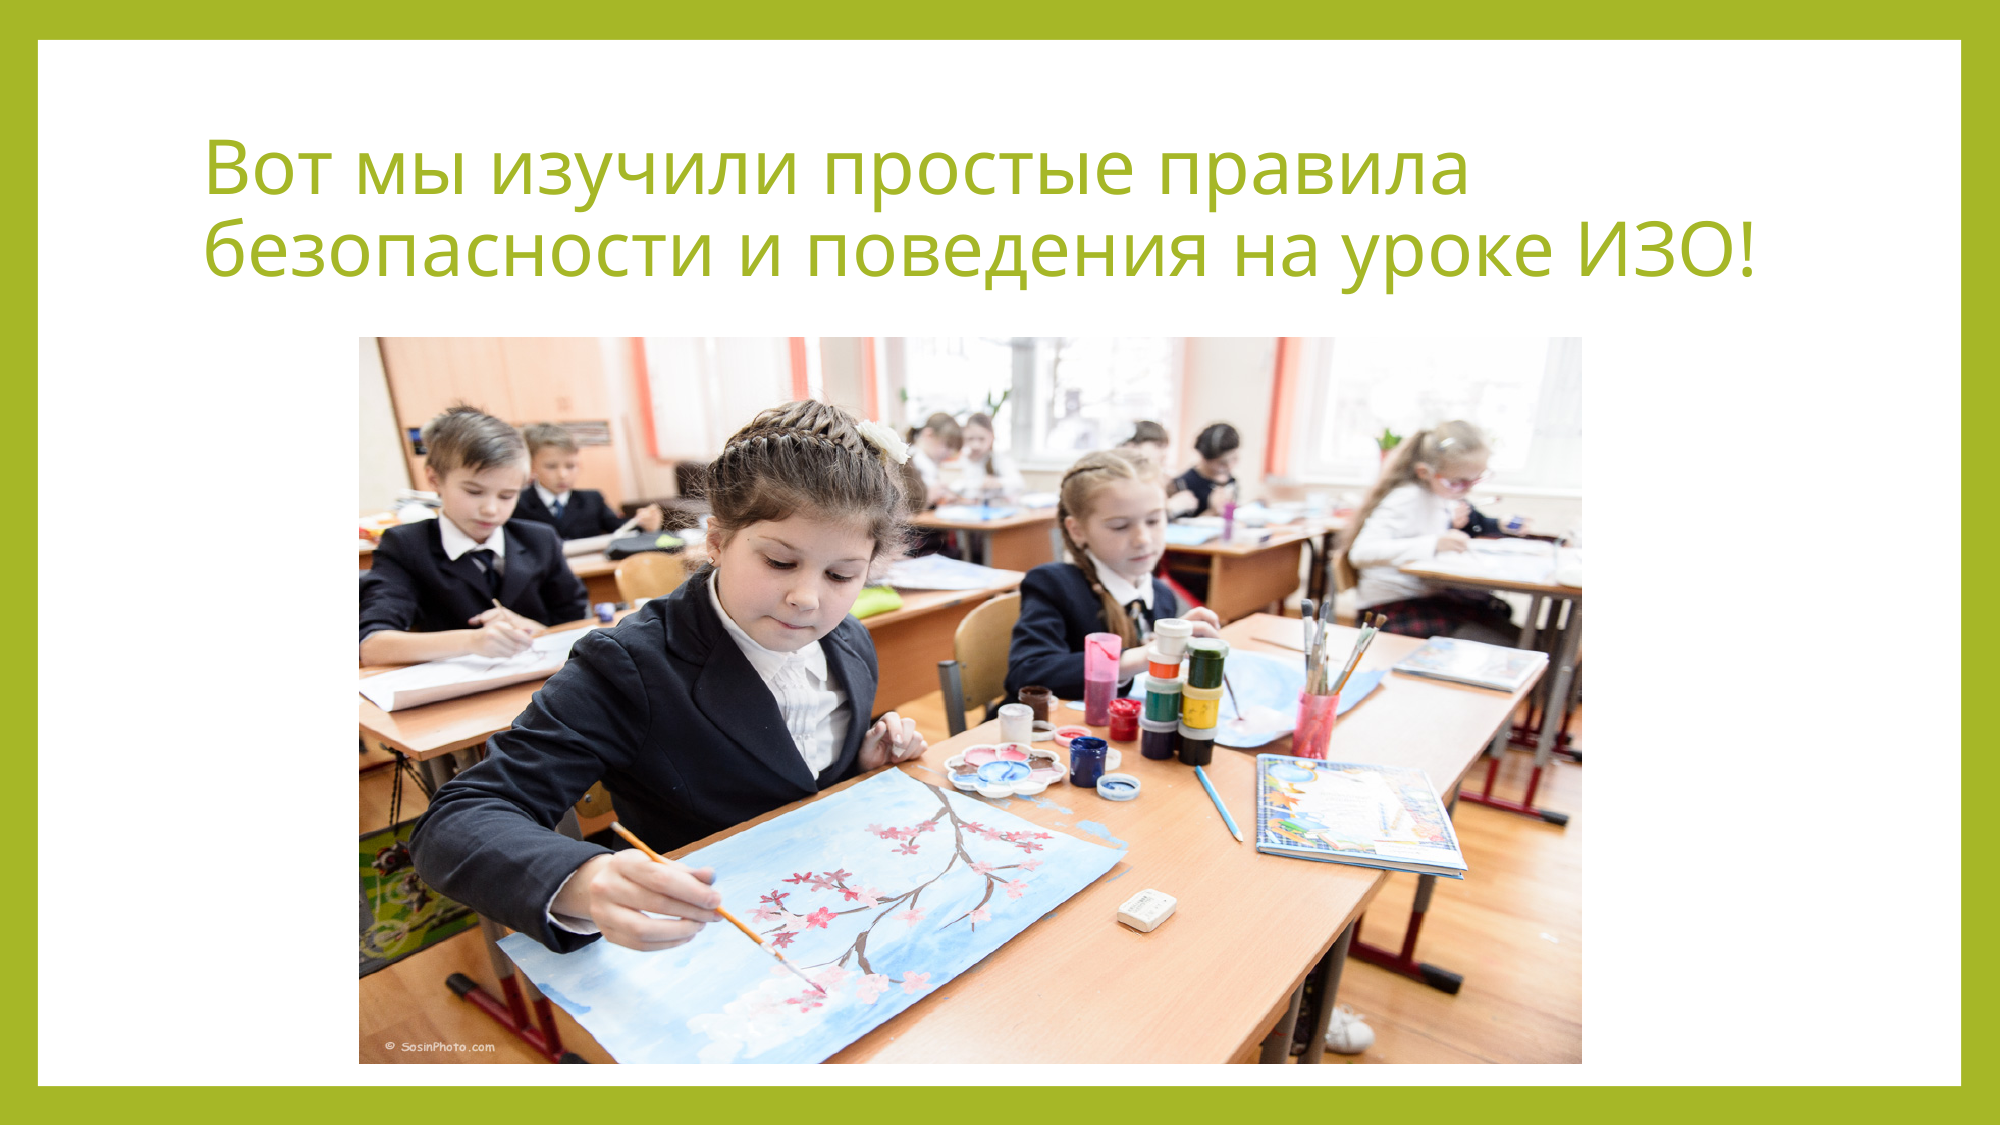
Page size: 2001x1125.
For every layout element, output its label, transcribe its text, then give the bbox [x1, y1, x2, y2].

picture [359, 337, 1583, 1065]
title Вот мы изучили простые правила безопасности и поведения на уроке ИЗО! [187, 99, 1808, 323]
